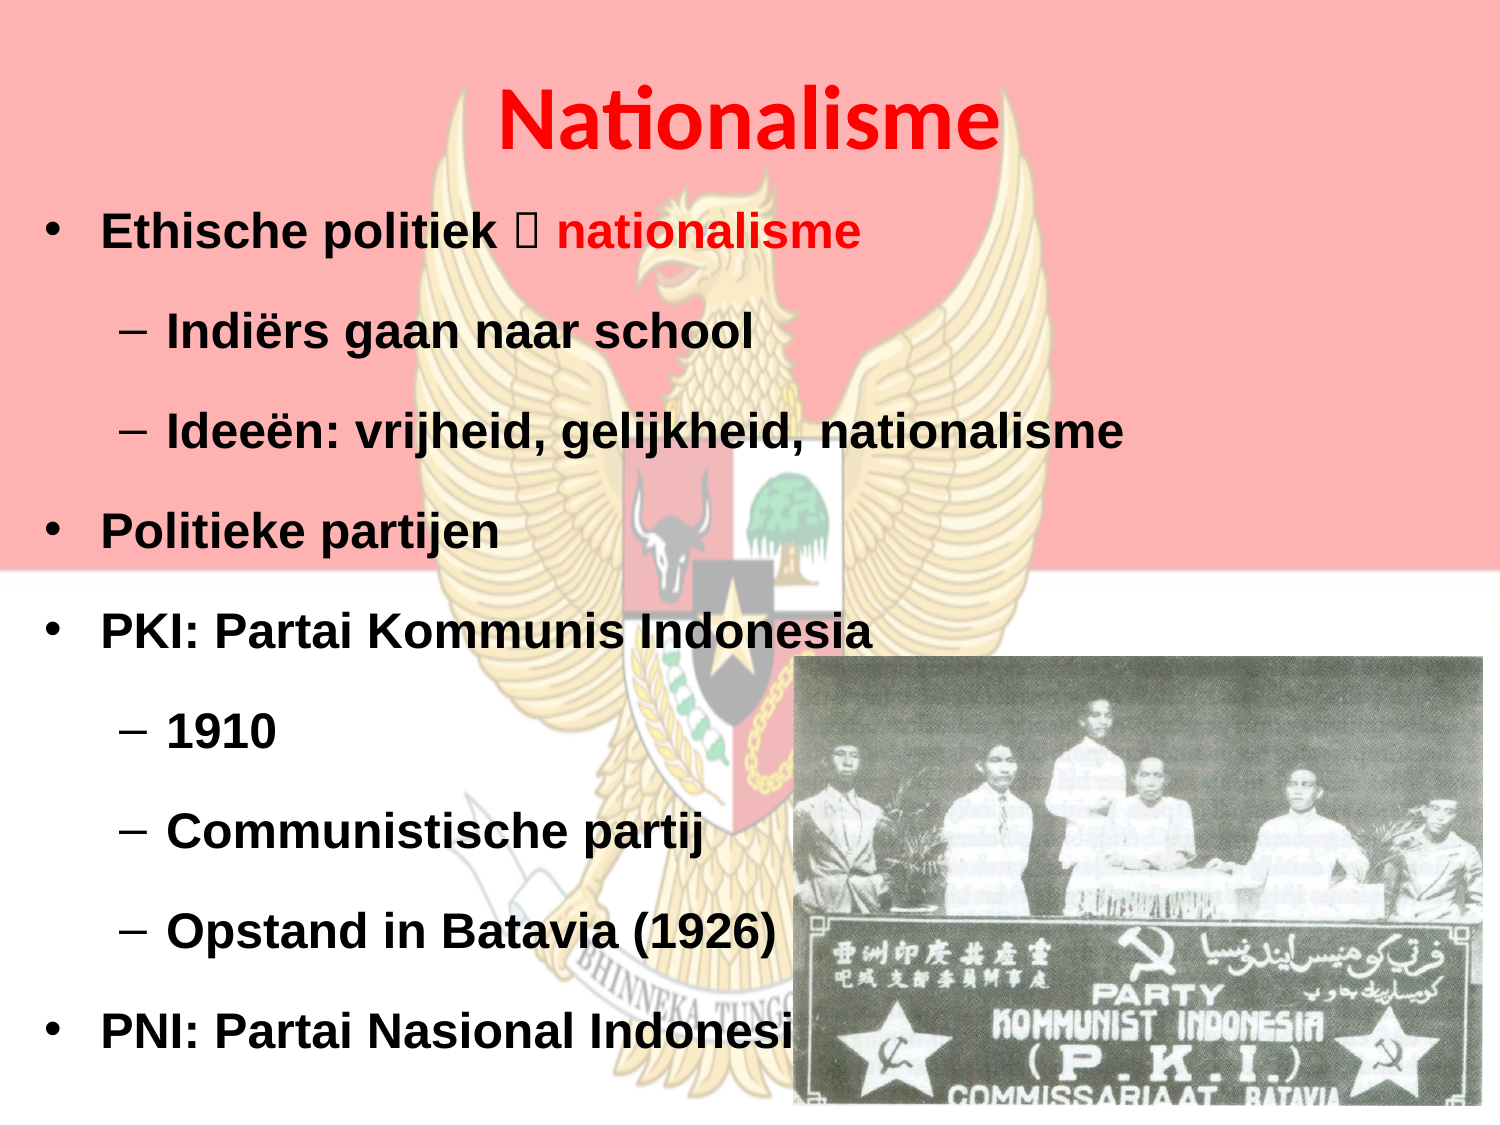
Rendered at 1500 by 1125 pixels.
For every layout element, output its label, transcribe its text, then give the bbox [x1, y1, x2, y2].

title Nationalisme [75, 19, 1425, 207]
text_box Ethische politiek  nationalisme Indiërs gaan naar school Ideeën: vrijheid, gelijkheid, nationalisme Politieke partijen PKI: Partai Kommunis Indonesia 1910 Communistische partij Opstand in Batavia (1926) PNI: Partai Nasional Indonesia [29, 160, 1353, 994]
picture [792, 656, 1483, 1107]
